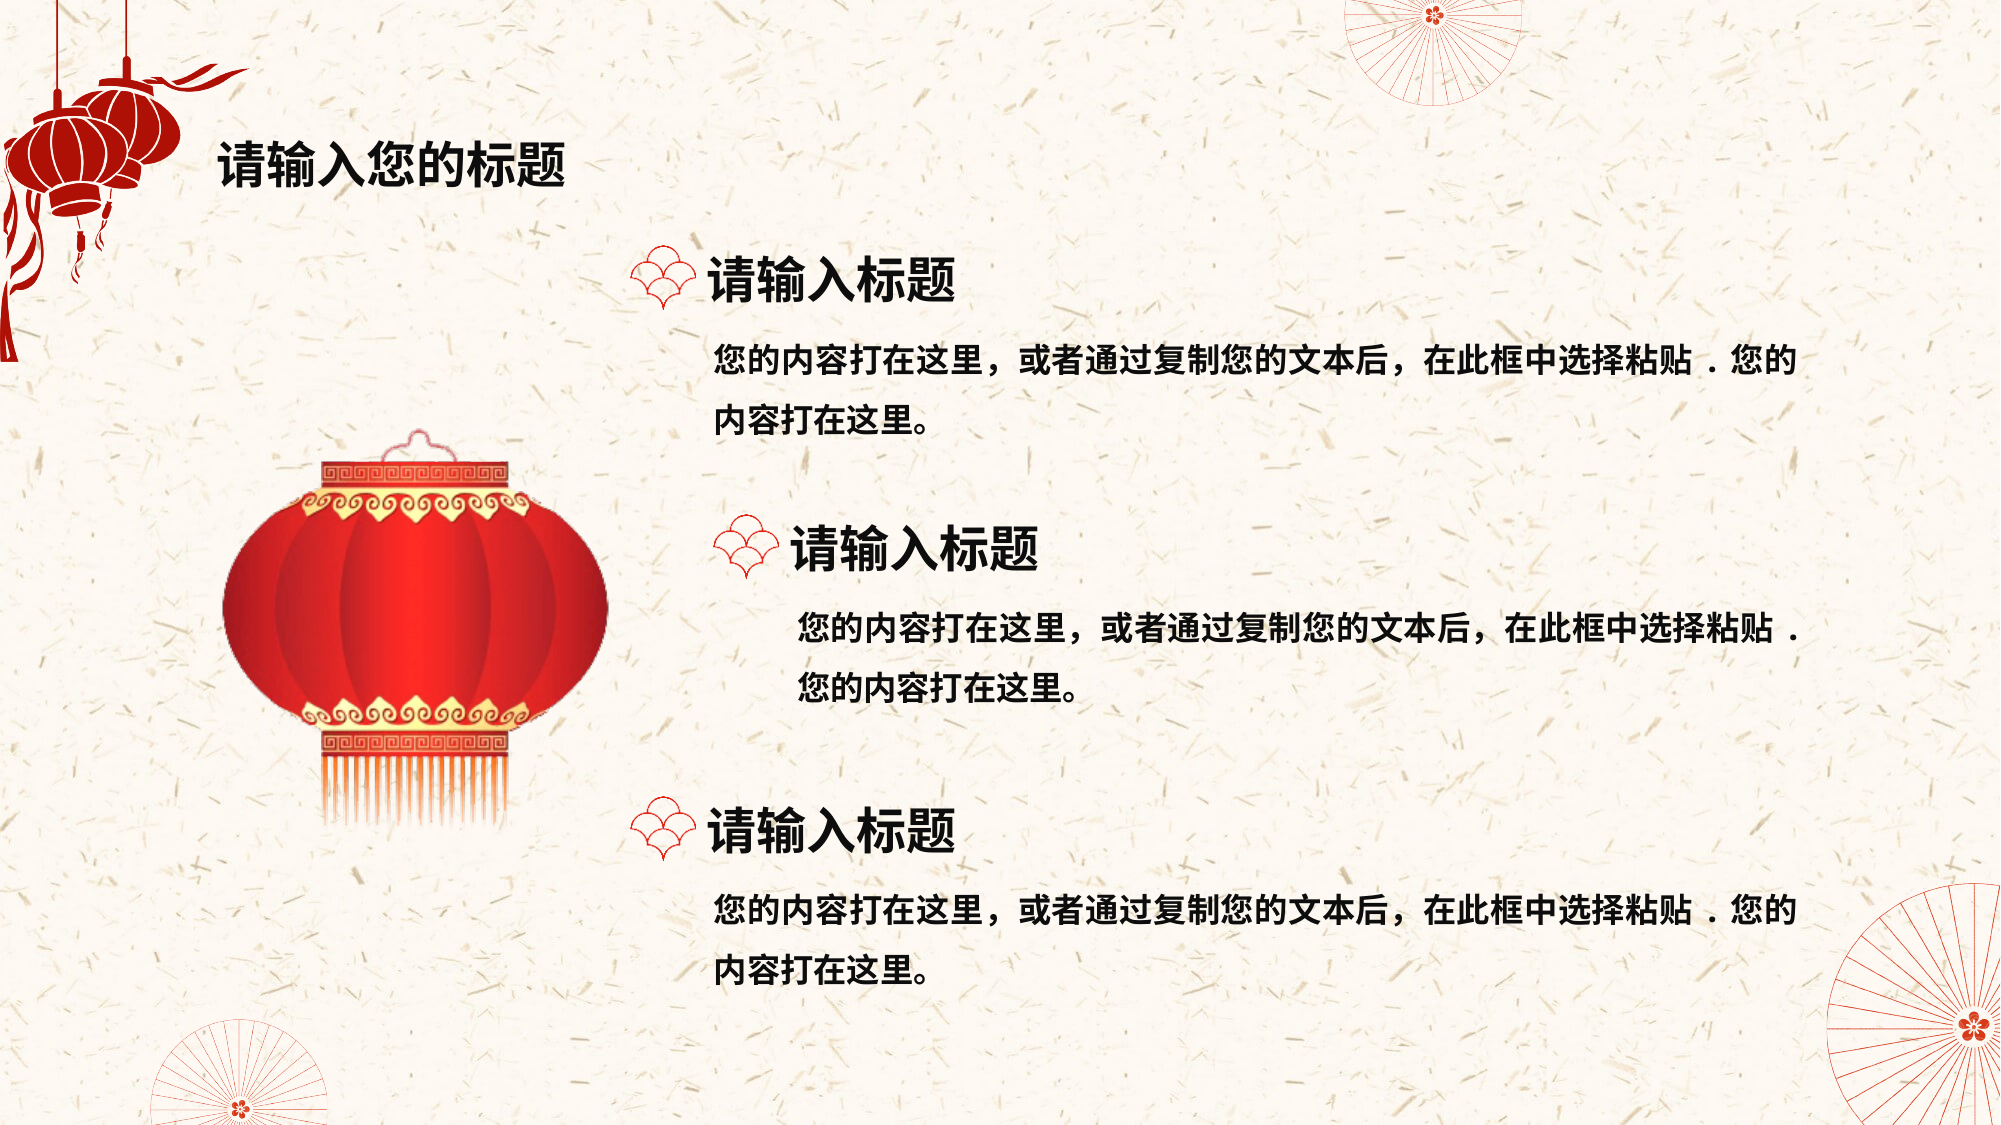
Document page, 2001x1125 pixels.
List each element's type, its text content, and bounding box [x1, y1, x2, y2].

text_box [630, 241, 1798, 435]
picture [0, 0, 2001, 1125]
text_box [630, 791, 1798, 986]
text_box 请输入您的标题 [250, 125, 597, 201]
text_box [713, 509, 1812, 704]
